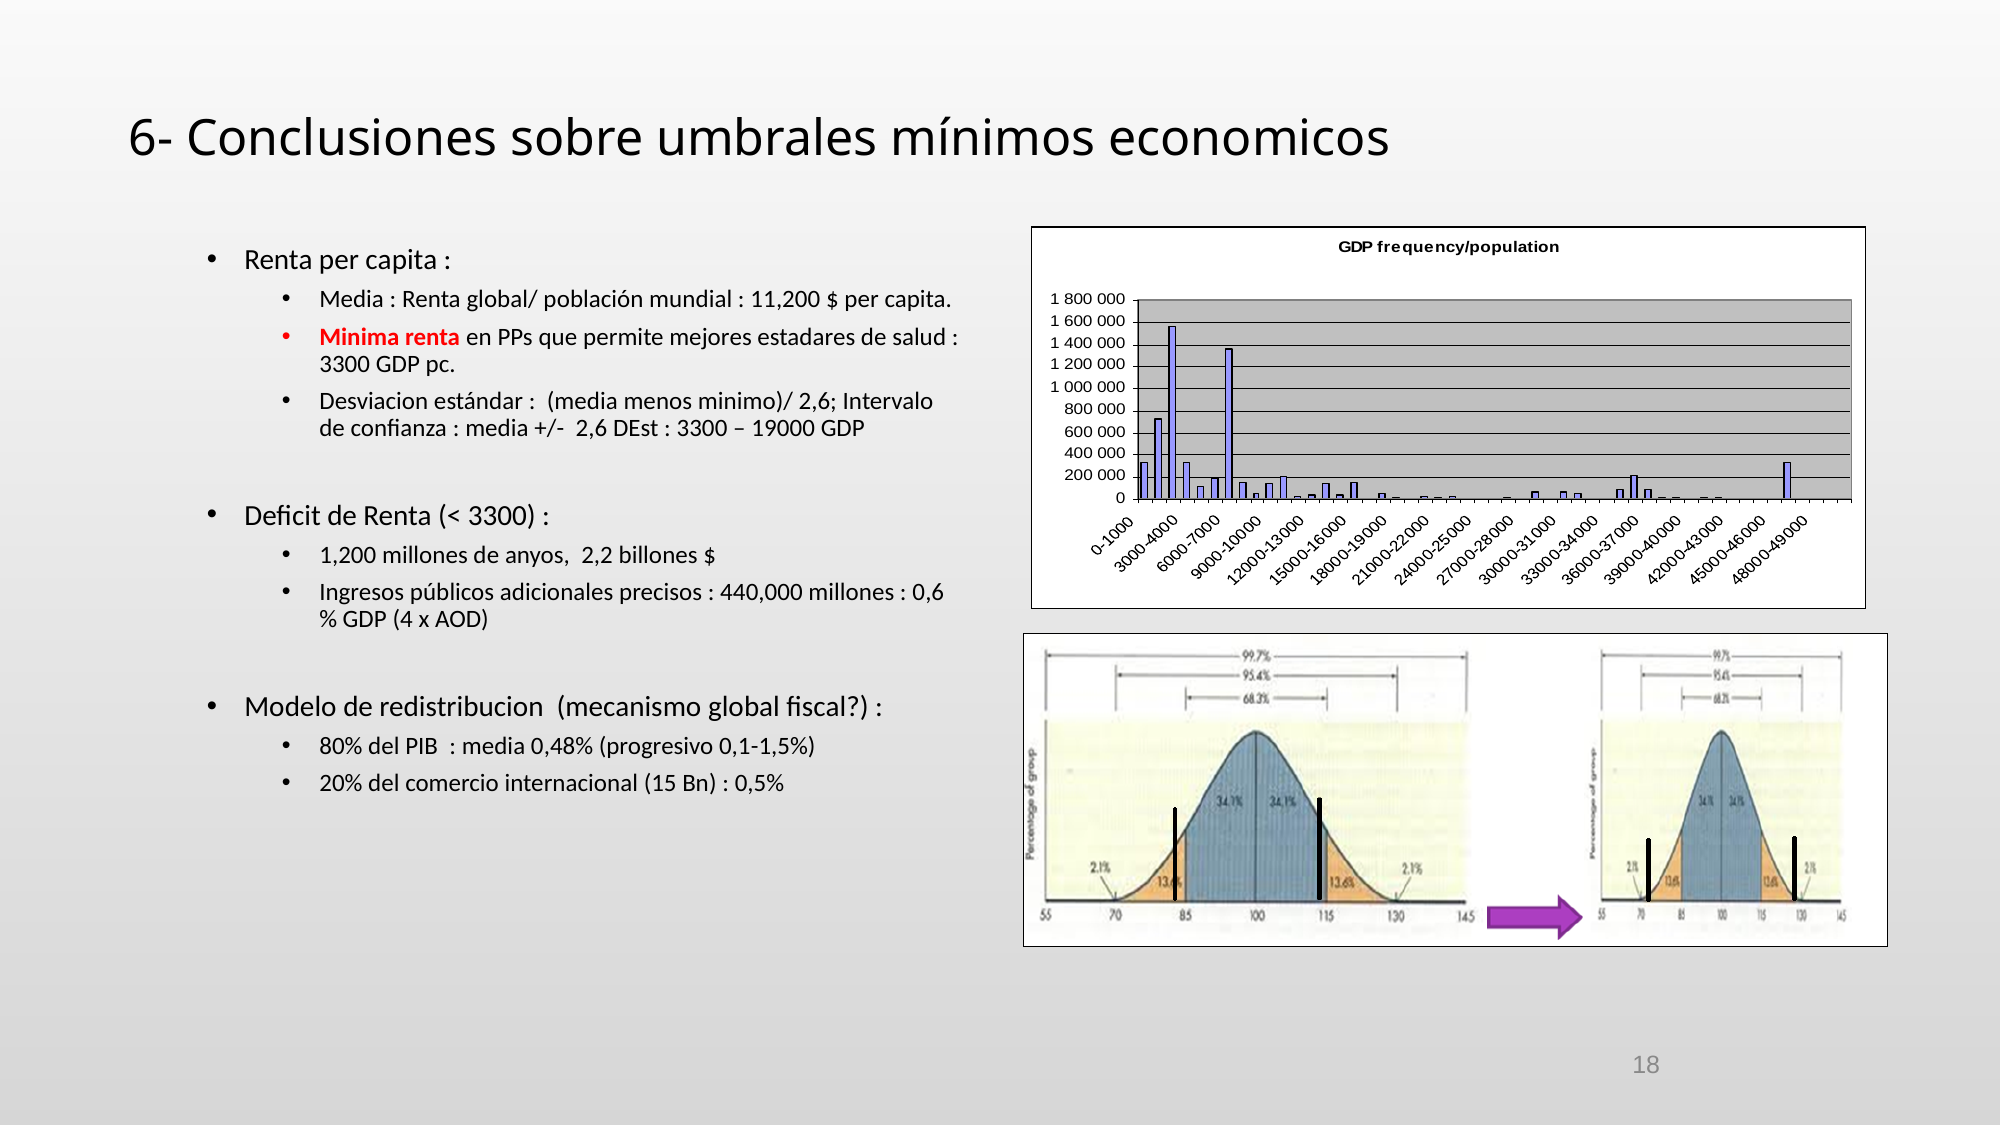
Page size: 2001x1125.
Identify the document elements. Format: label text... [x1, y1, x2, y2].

list Renta per capita : Media : Renta global/ población mundial : 11,200 $ per capita. Minima renta en PPs que permite mejores estadares de salud : 3300 GDP pc. Desviacion estándar : (media menos minimo)/ 2,6; Intervalo de confianza : media +/- 2,6 DEst : 3300 – 19000 GDP Deficit de Renta (< 3300) : 1,200 millones de anyos, 2,2 billones $ Ingresos públicos adicionales precisos : 440,000 millones : 0,6 % GDP (4 x AOD) Modelo de redistribucion (mecanismo global fiscal?) : 80% del PIB : media 0,48% (progresivo 0,1-1,5%) 20% del comercio internacional (15 Bn) : 0,5% [191, 236, 977, 1025]
text_box 18 [1325, 1024, 1675, 1103]
picture [1023, 219, 1875, 616]
picture [1023, 633, 1888, 947]
title 6- Conclusiones sobre umbrales mínimos economicos [113, 30, 1839, 248]
